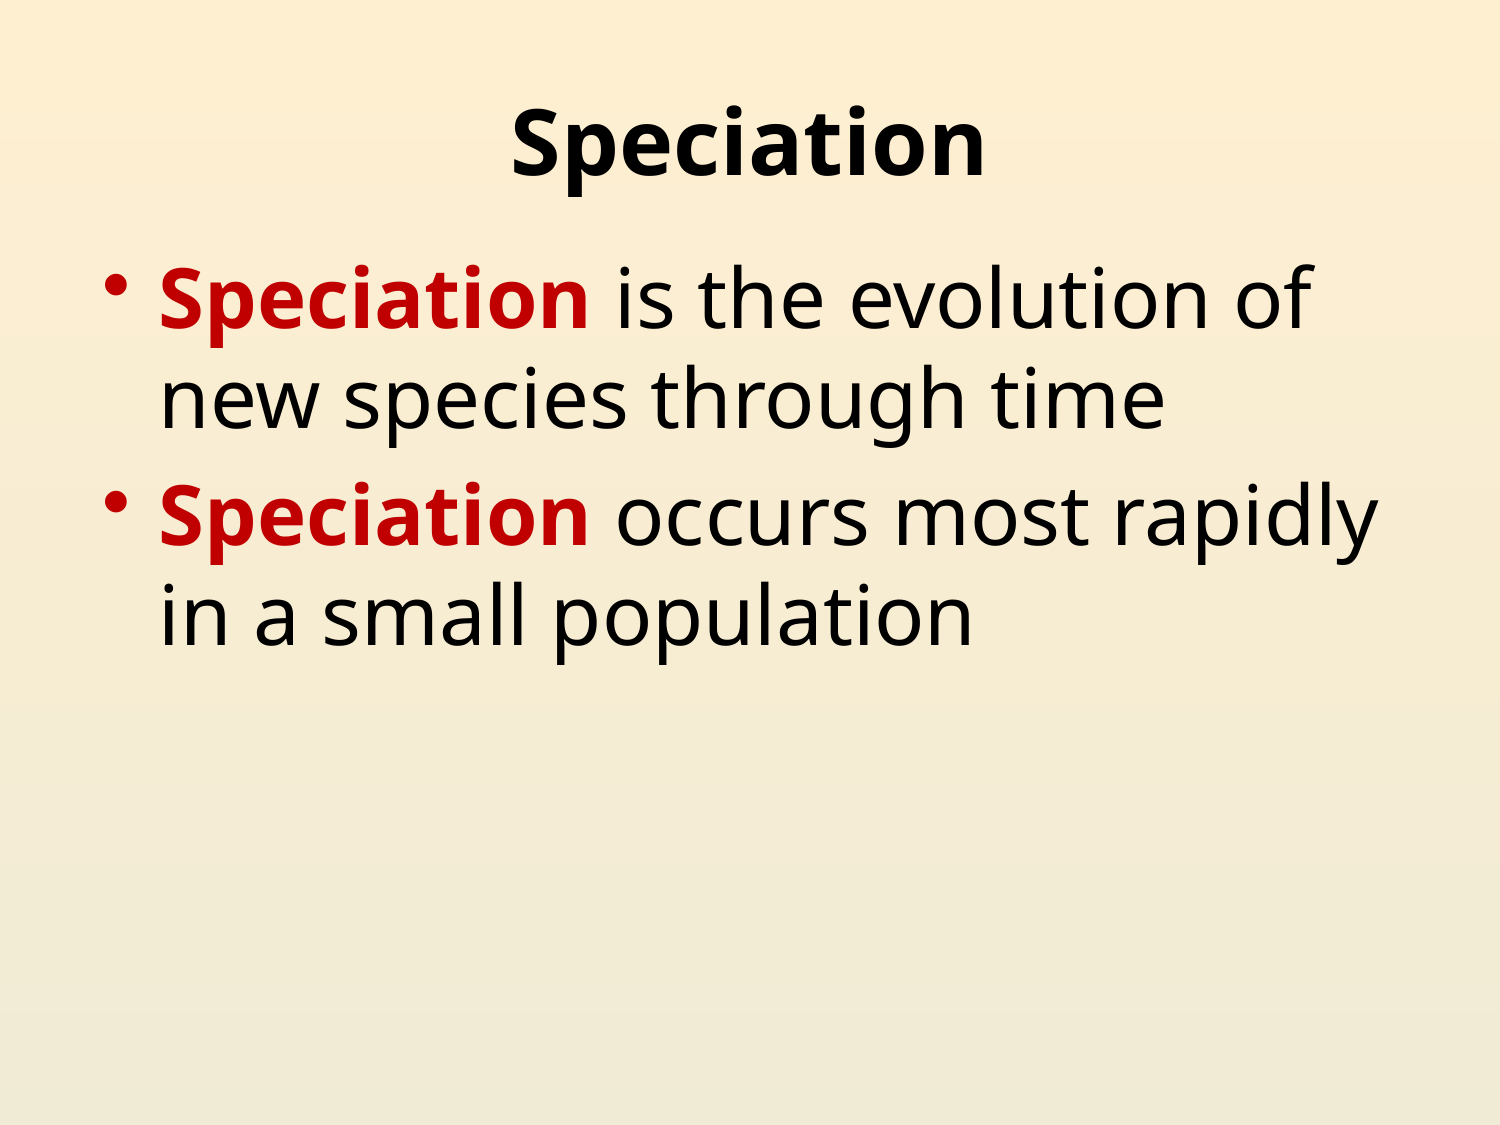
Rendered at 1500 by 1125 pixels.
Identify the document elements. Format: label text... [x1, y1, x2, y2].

list Speciation is the evolution of new species through time Speciation occurs most rapidly in a small population [87, 237, 1438, 701]
title Speciation [74, 44, 1426, 233]
